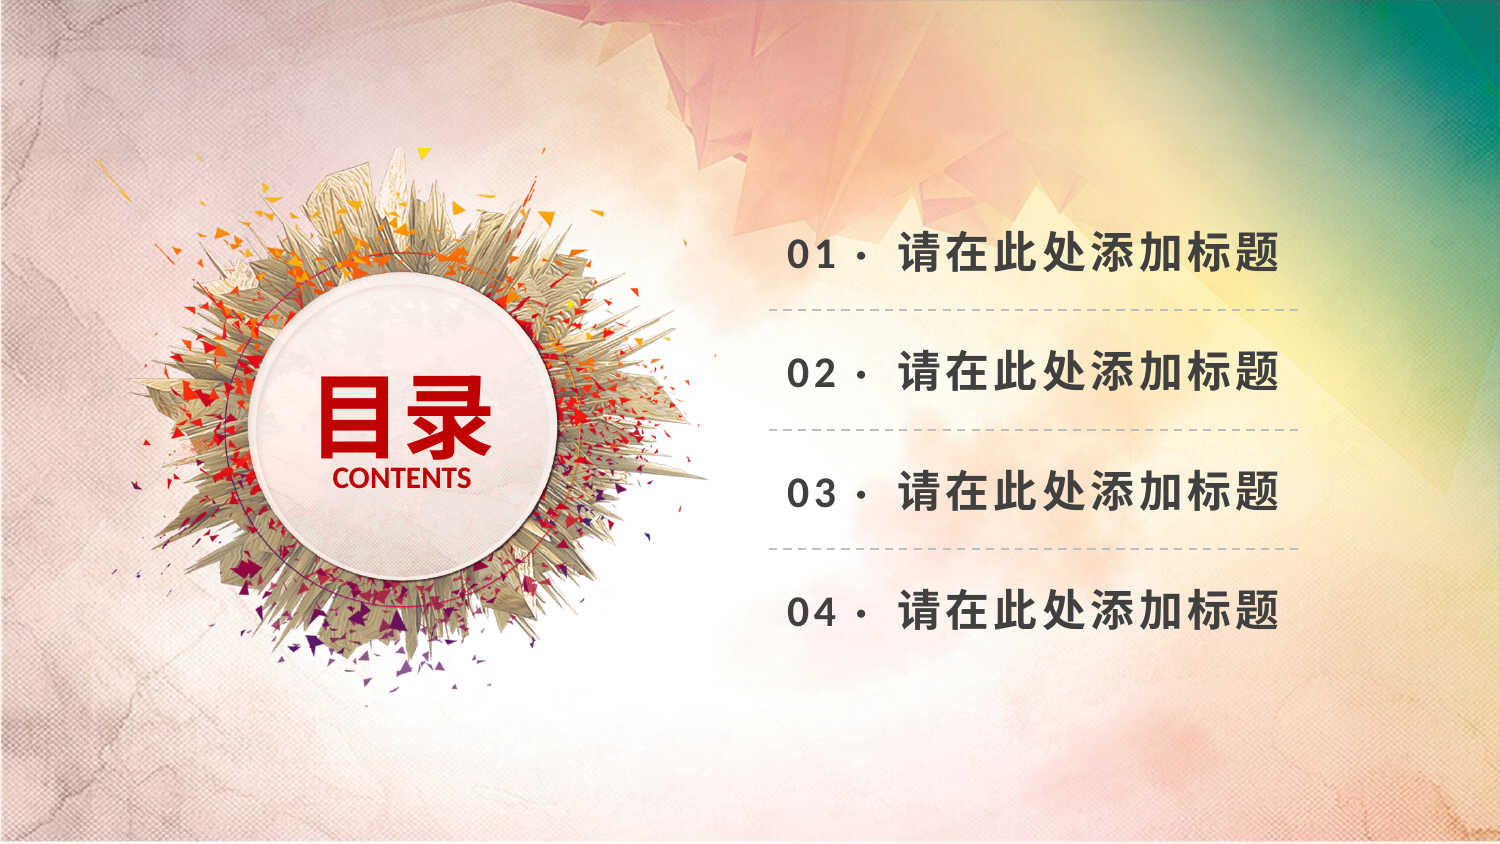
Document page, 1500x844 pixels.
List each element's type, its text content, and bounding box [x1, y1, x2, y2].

text_box 01 · 请在此处添加标题 [772, 217, 1295, 285]
text_box 02 · 请在此处添加标题 [772, 336, 1295, 404]
text_box 03 · 请在此处添加标题 [772, 456, 1295, 524]
picture [0, 0, 1500, 844]
text_box 04 · 请在此处添加标题 [772, 575, 1295, 643]
